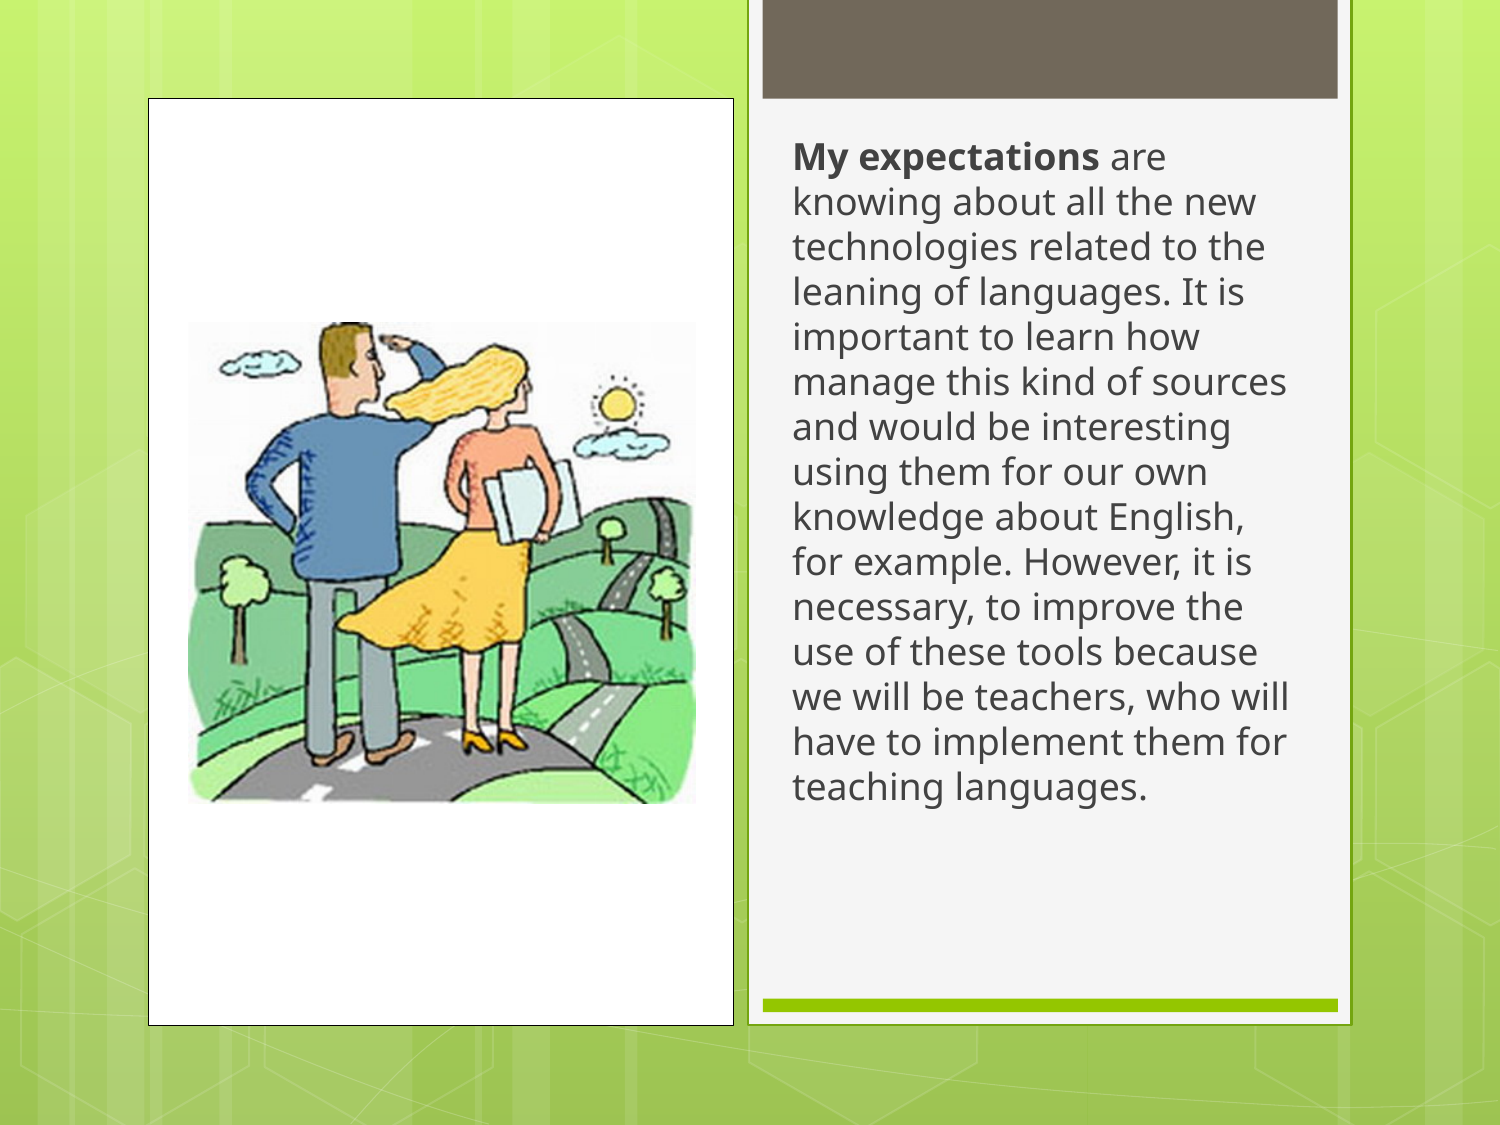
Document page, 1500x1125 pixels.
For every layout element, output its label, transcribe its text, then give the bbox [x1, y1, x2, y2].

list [187, 322, 696, 804]
list My expectations are knowing about all the new technologies related to the leaning of languages. It is important to learn how manage this kind of sources and would be interesting using them for our own knowledge about English, for example. However, it is necessary, to improve the use of these tools because we will be teachers, who will have to implement them for teaching languages. [776, 125, 1319, 928]
